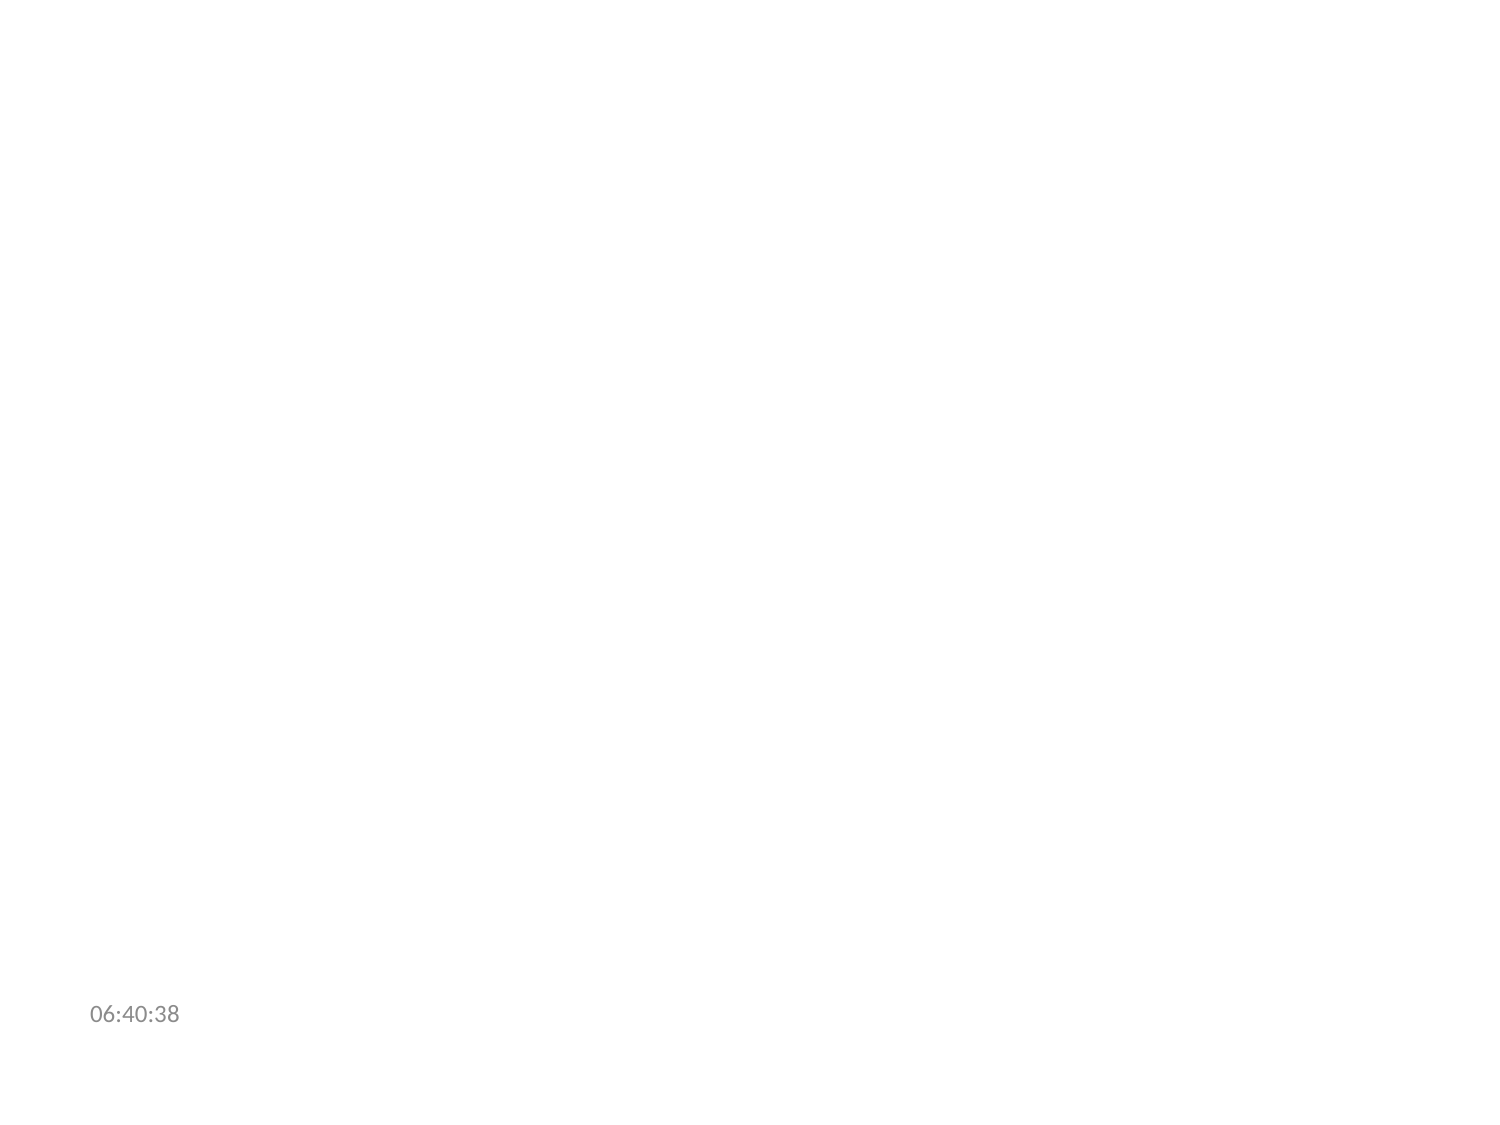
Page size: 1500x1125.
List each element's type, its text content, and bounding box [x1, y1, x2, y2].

text_box 15:35:09 [75, 982, 425, 1043]
